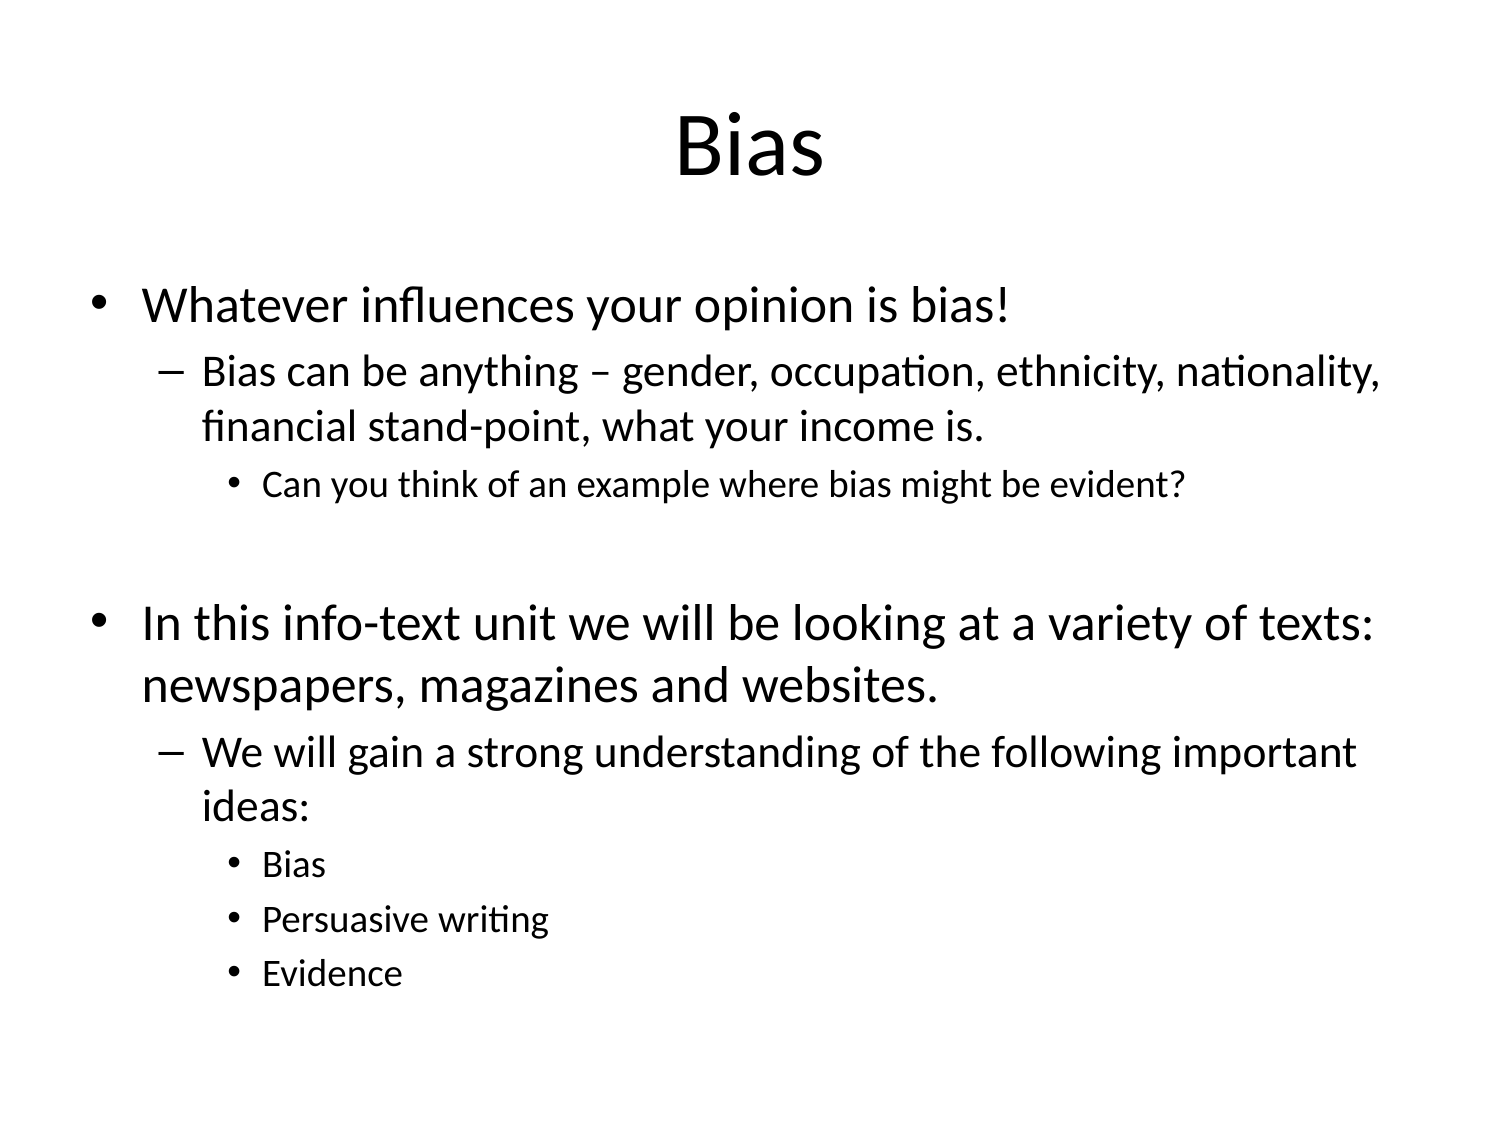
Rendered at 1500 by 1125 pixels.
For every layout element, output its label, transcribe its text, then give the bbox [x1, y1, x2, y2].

title Bias [75, 45, 1425, 233]
list Whatever influences your opinion is bias! Bias can be anything – gender, occupation, ethnicity, nationality, financial stand-point, what your income is. Can you think of an example where bias might be evident? In this info-text unit we will be looking at a variety of texts: newspapers, magazines and websites. We will gain a strong understanding of the following important ideas: Bias Persuasive writing Evidence [75, 262, 1425, 1005]
